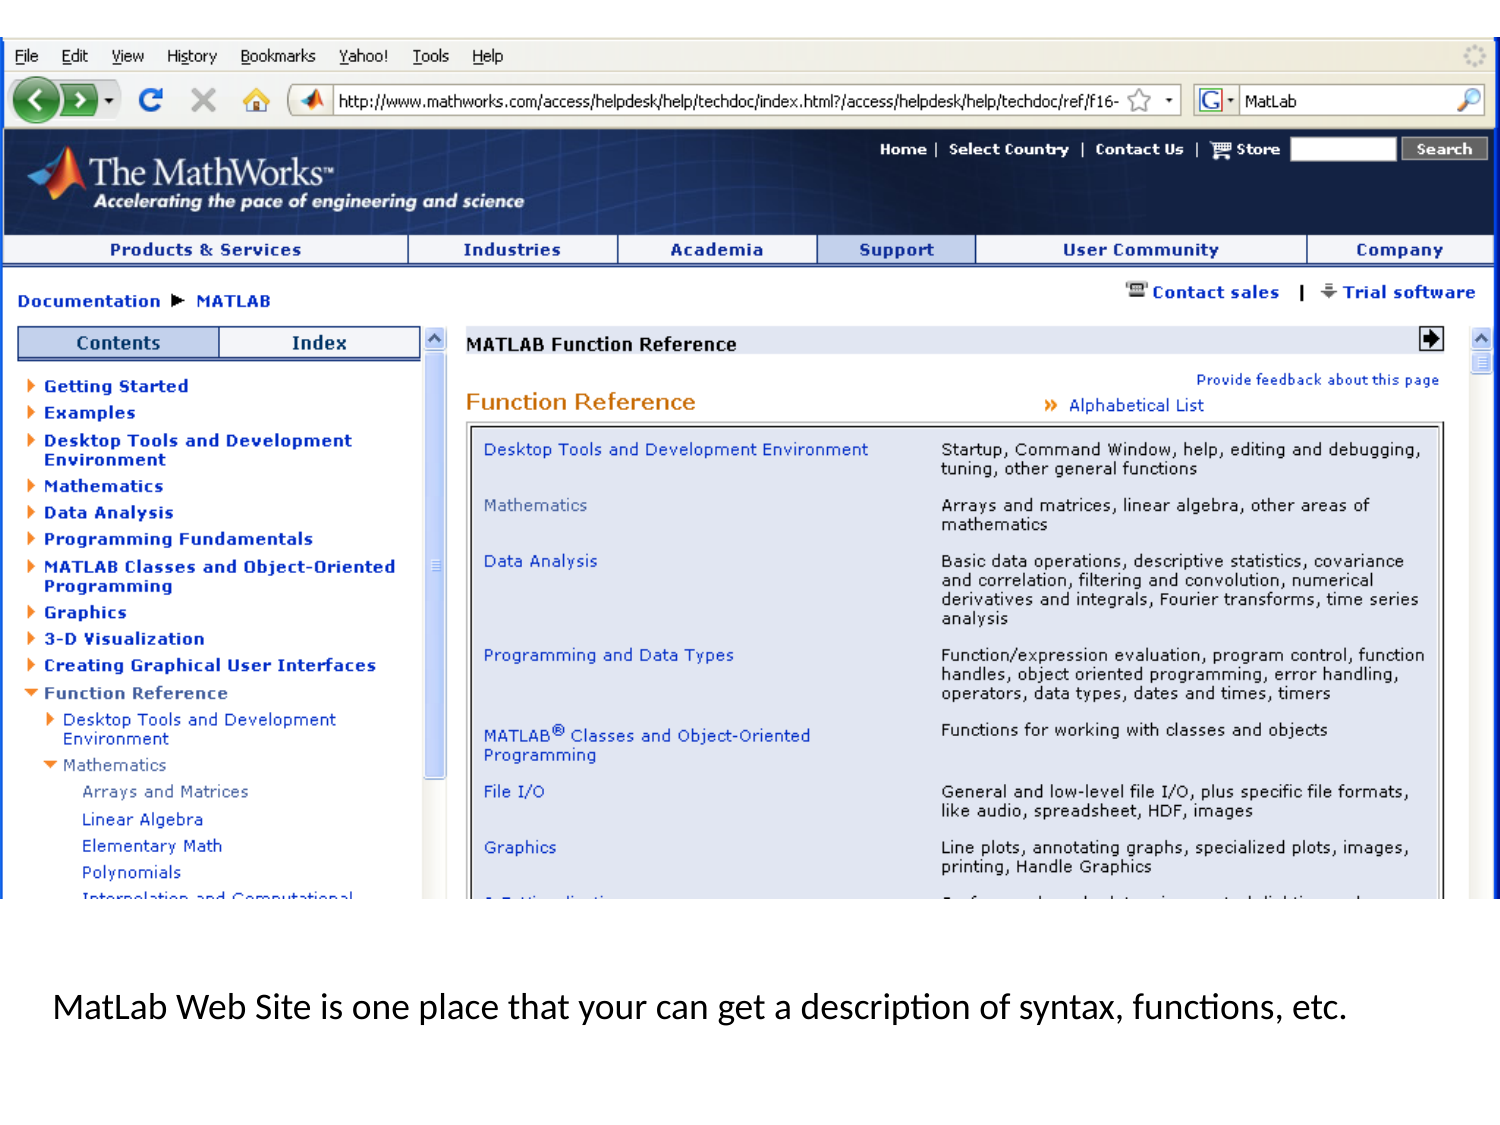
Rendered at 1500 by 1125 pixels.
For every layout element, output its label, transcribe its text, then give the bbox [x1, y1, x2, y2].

text_box MatLab Web Site is one place that your can get a description of syntax, functions, etc. [37, 974, 1500, 1035]
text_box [0, 37, 1500, 899]
